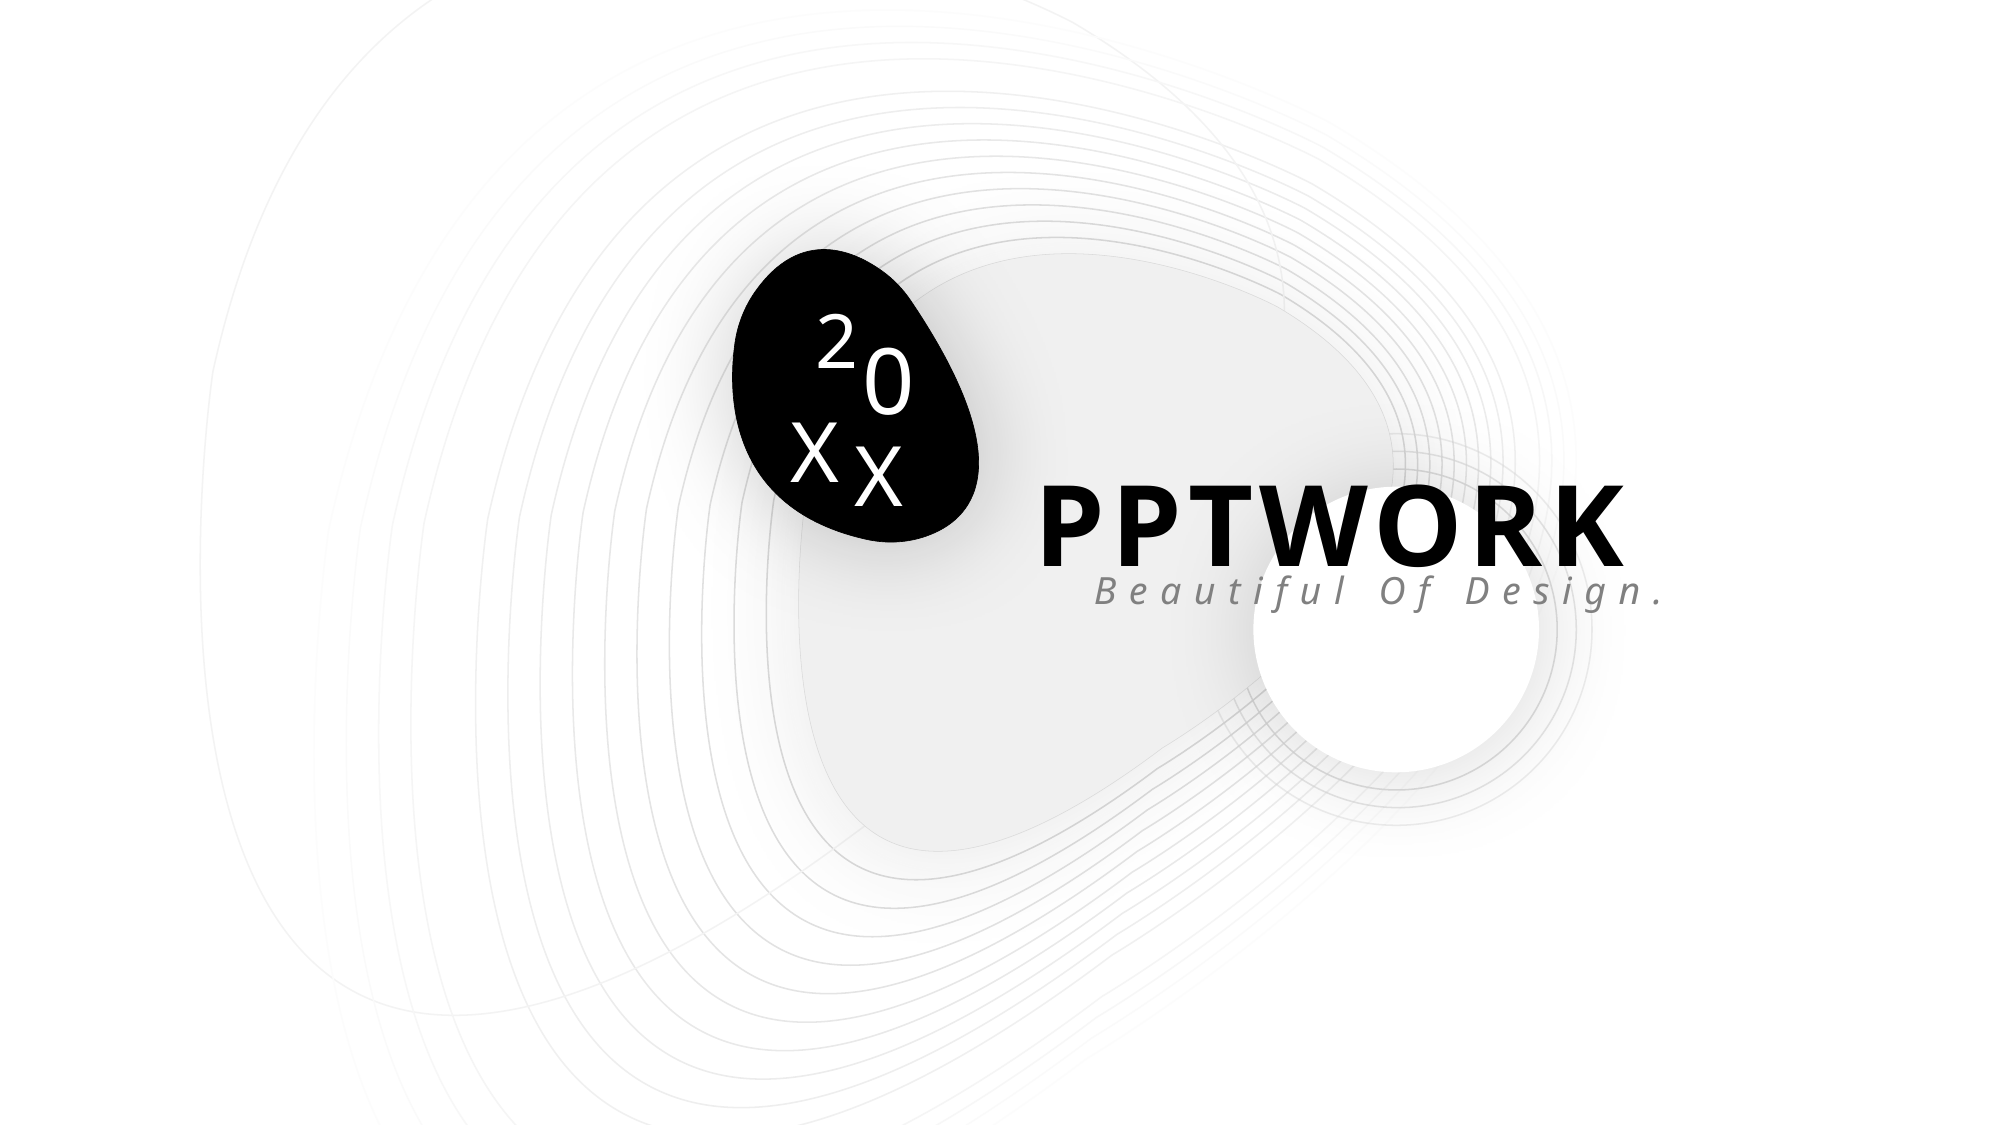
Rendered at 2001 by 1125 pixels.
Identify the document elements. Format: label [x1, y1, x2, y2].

text_box [798, 486, 1230, 852]
text_box [1024, 446, 1690, 620]
text_box [732, 249, 979, 542]
text_box [1252, 620, 1541, 774]
text_box [314, 10, 1576, 1125]
text_box [979, 253, 1392, 446]
text_box [200, 0, 1095, 979]
text_box [1254, 620, 1594, 827]
text_box [1451, 440, 1468, 446]
